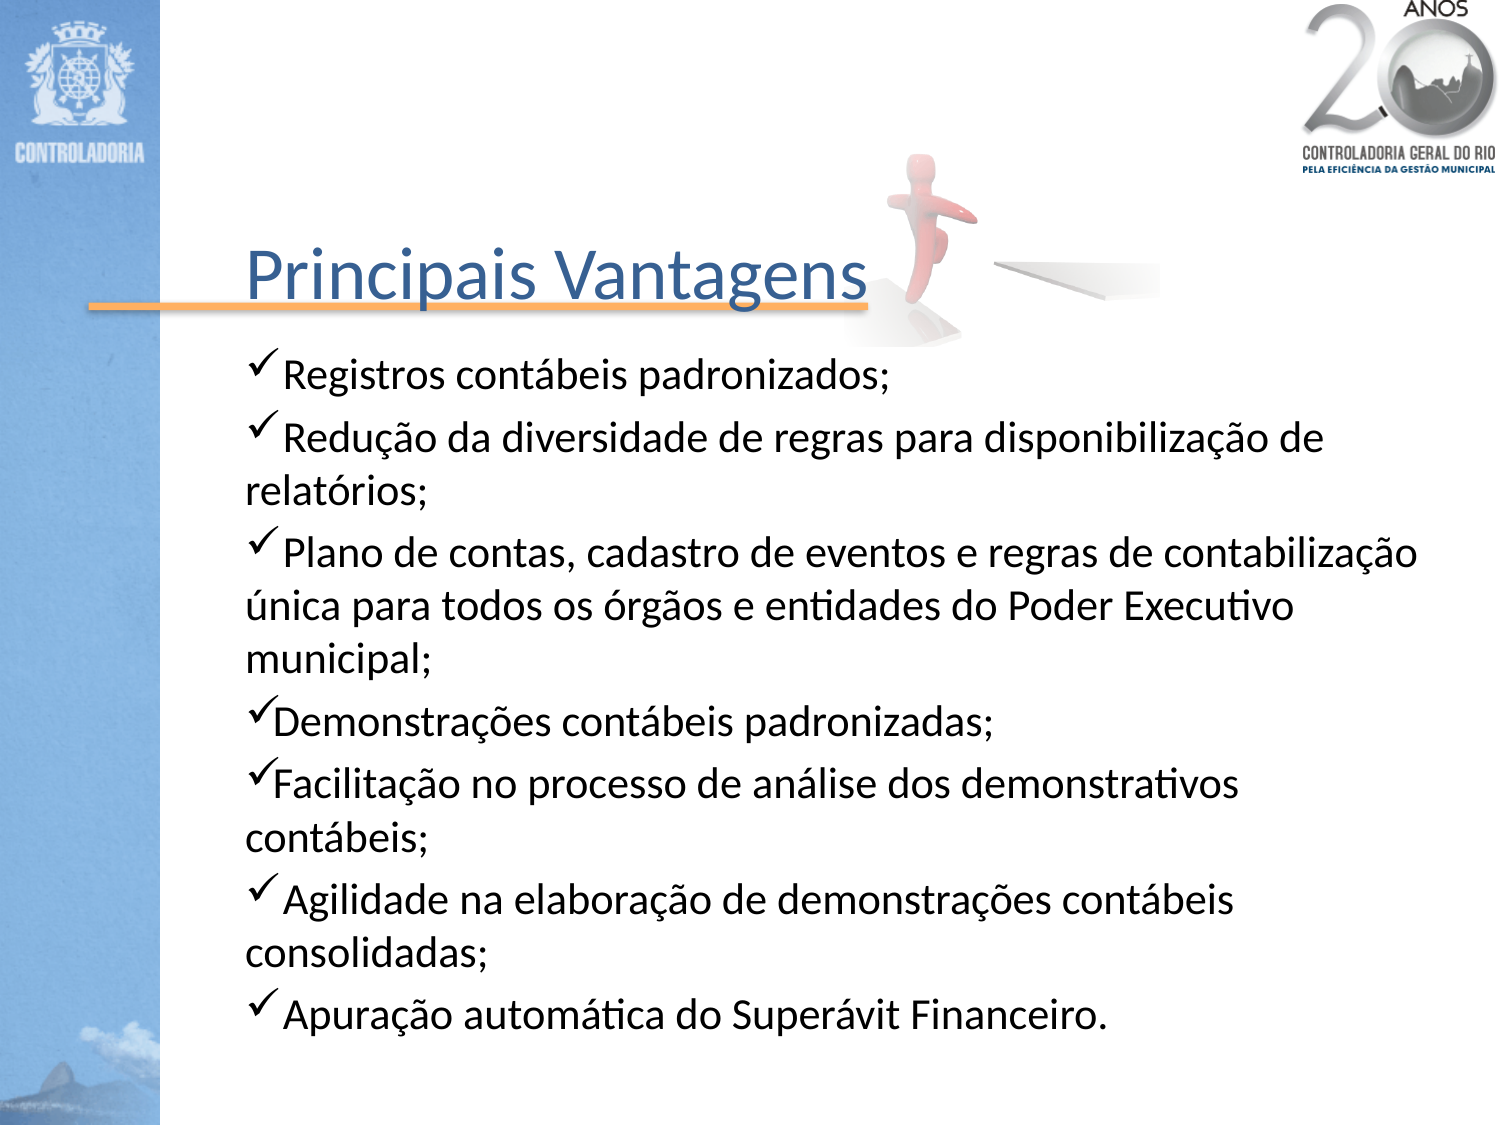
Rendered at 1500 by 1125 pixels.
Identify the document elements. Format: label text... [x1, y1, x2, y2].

picture [844, 148, 1160, 347]
picture [1299, 0, 1500, 173]
text_box [88, 302, 230, 311]
text_box Registros contábeis padronizados; Redução da diversidade de regras para disponibilização de relatórios; Plano de contas, cadastro de eventos e regras de contabilização única para todos os órgãos e entidades do Poder Executivo municipal; Demonstrações contábeis padronizadas; Facilitação no processo de análise dos demonstrativos contábeis; Agilidade na elaboração de demonstrações contábeis consolidadas; Apuração automática do Superávit Financeiro. [230, 337, 1447, 1047]
text_box Principais Vantagens [230, 217, 839, 324]
picture [0, 0, 160, 1125]
